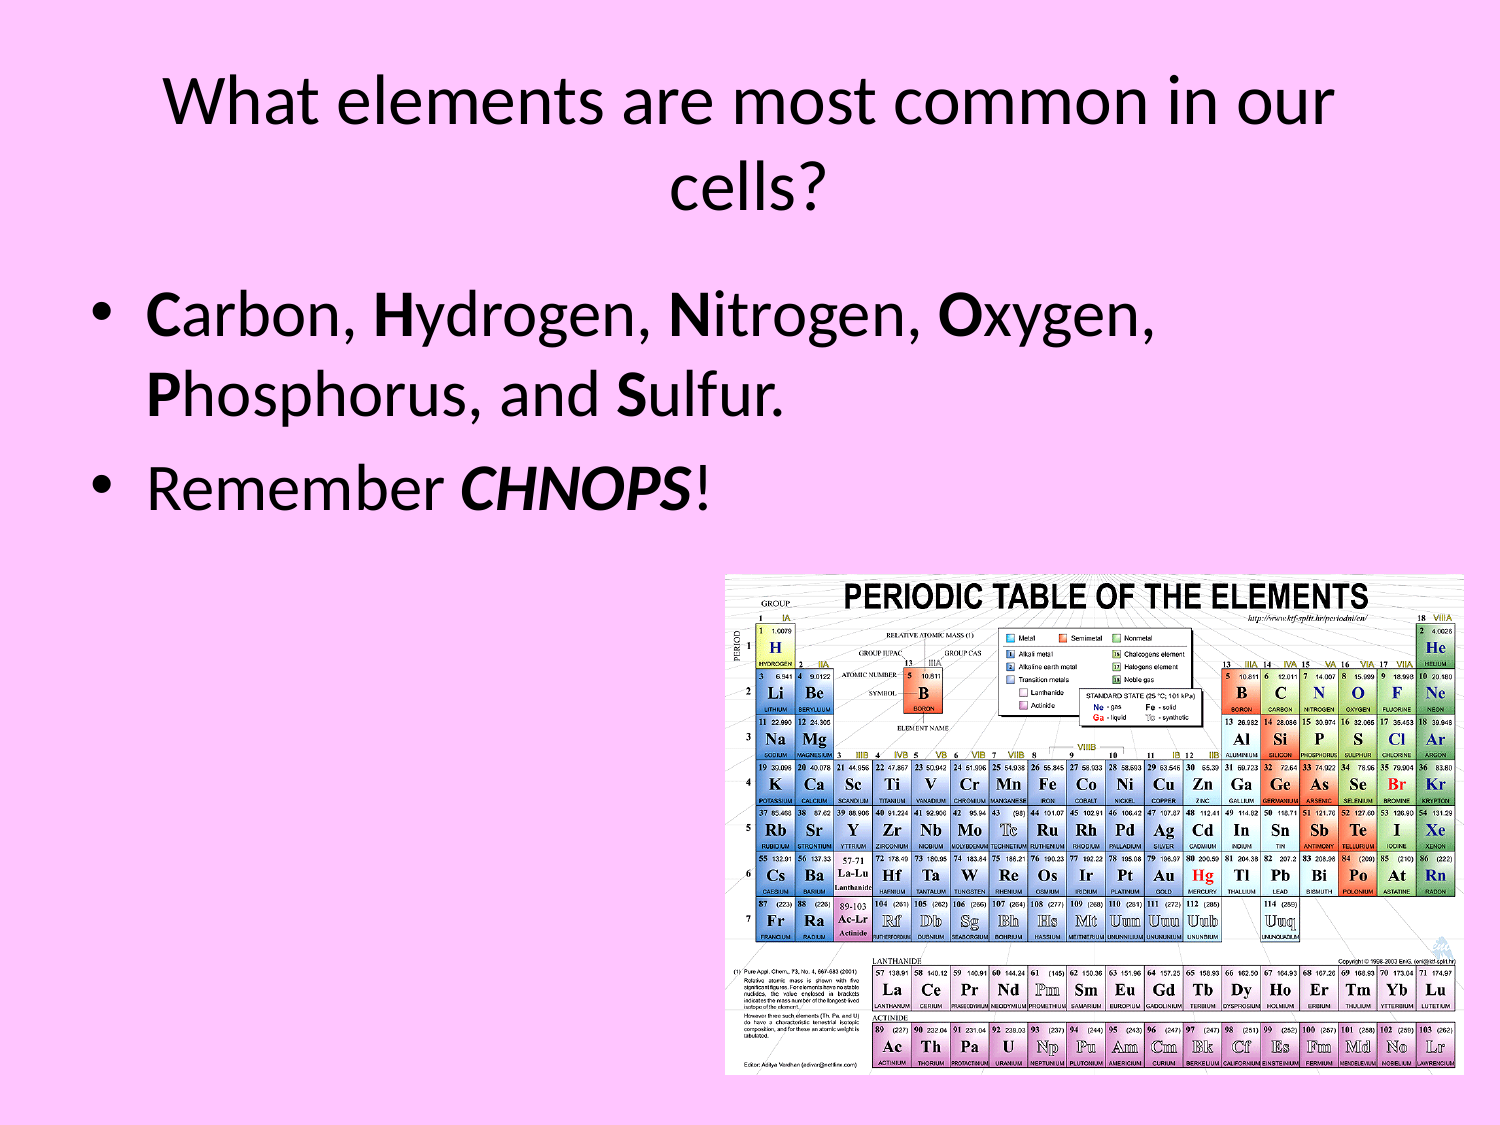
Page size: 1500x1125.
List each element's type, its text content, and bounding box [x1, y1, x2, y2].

title What elements are most common in our cells? [74, 44, 1426, 233]
picture [724, 574, 1464, 1076]
list Carbon, Hydrogen, Nitrogen, Oxygen, Phosphorus, and Sulfur. Remember CHNOPS! [74, 262, 1426, 1006]
